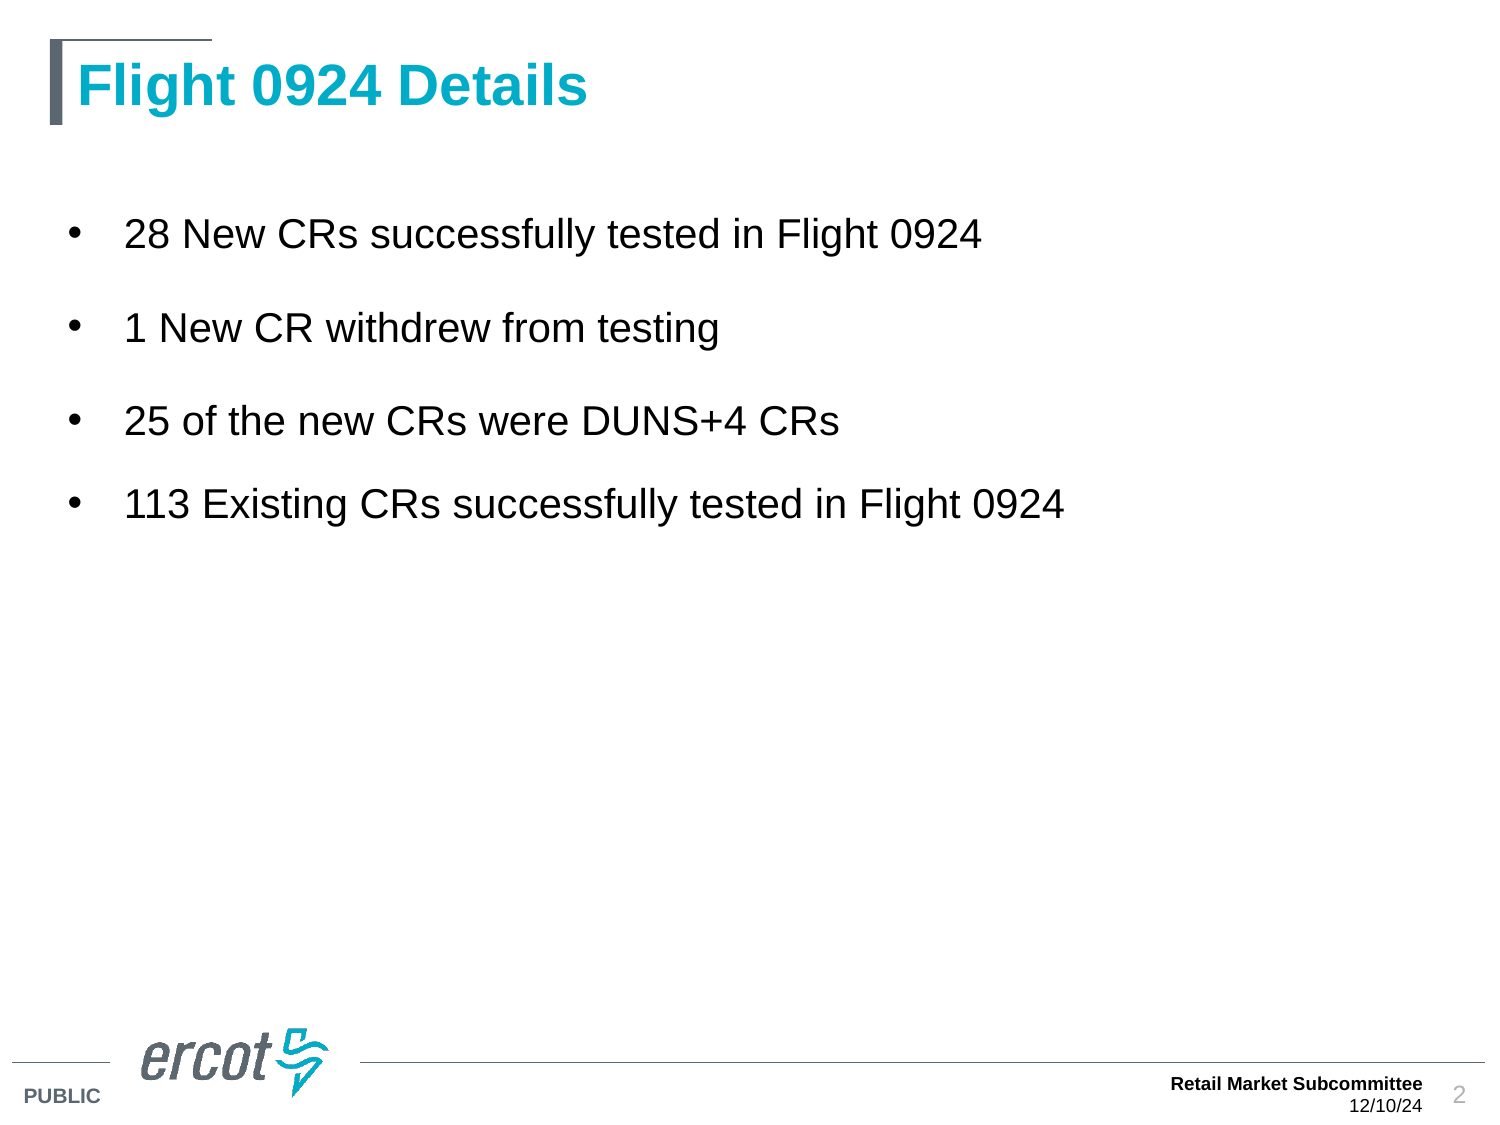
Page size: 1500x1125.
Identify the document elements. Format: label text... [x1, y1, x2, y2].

text_box Retail Market Subcommittee 12/10/24 [1149, 1064, 1438, 1125]
list 28 New CRs successfully tested in Flight 0924 1 New CR withdrew from testing 25 of the new CRs were DUNS+4 CRs 113 Existing CRs successfully tested in Flight 0924 [52, 174, 1453, 913]
slide_number 2 [1438, 1076, 1475, 1112]
picture [137, 1024, 332, 1100]
title Flight 0924 Details [62, 39, 1450, 174]
